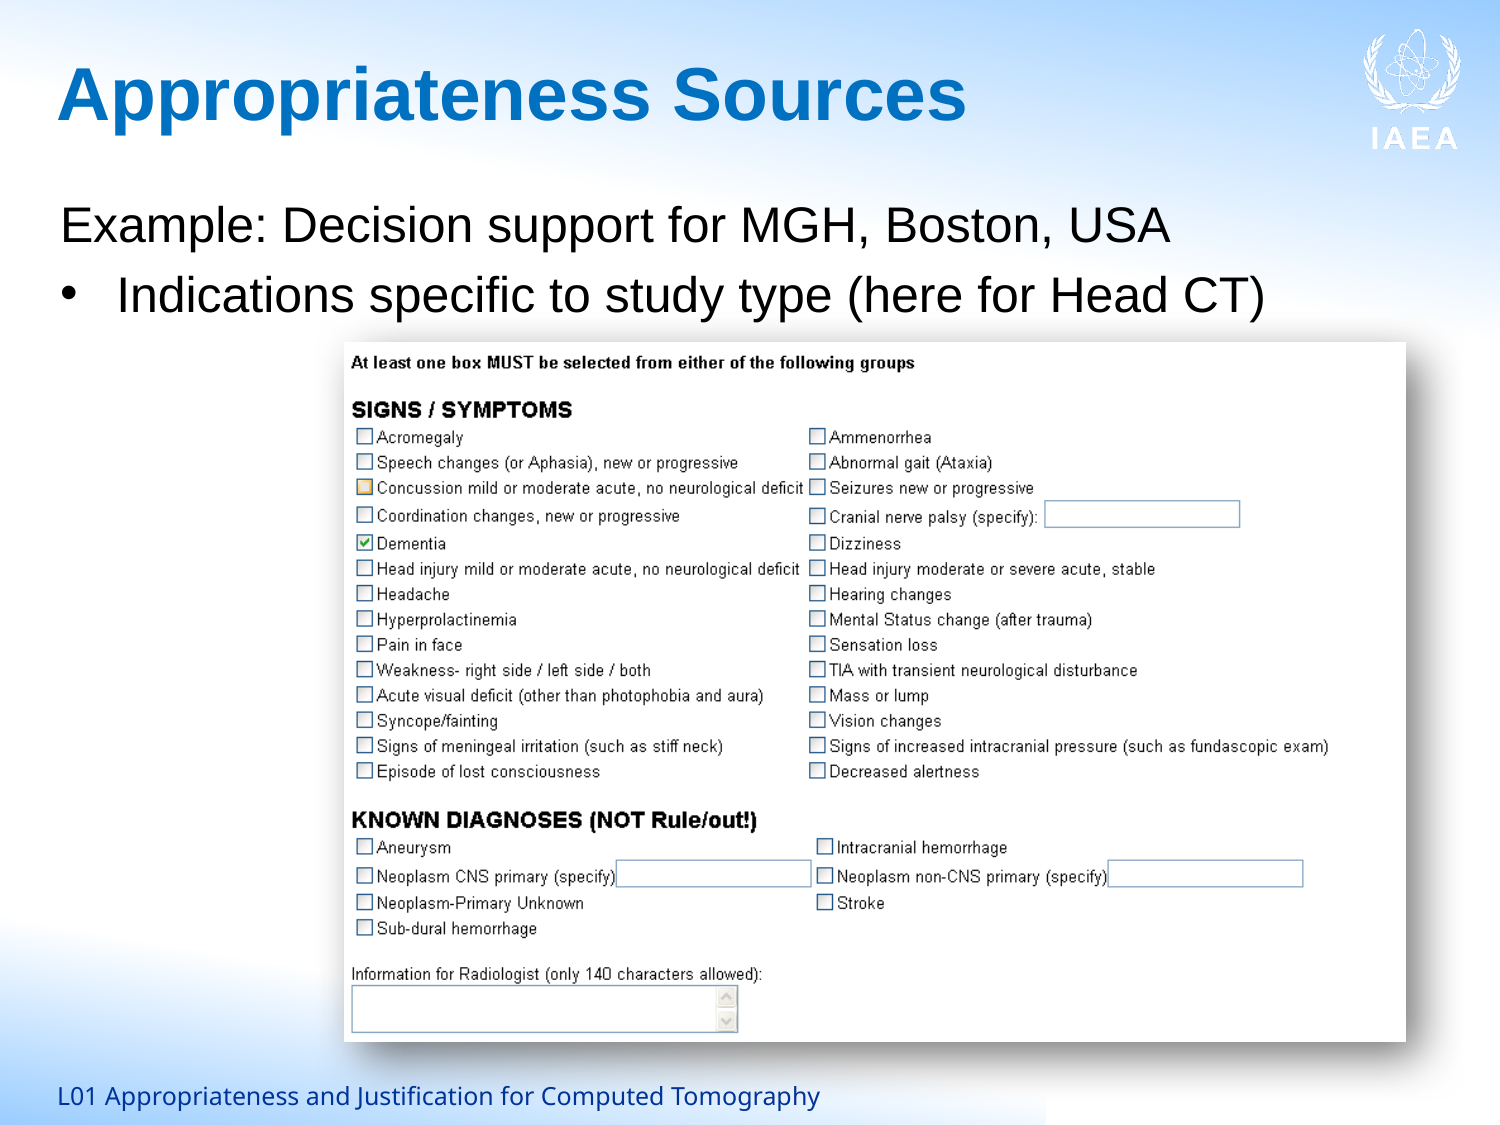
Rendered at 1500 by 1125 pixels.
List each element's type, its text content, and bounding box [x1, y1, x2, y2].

picture [1364, 29, 1461, 149]
picture [344, 342, 1407, 1042]
list Example: Decision support for MGH, Boston, USA Indications specific to study type (here for Head CT) [45, 185, 1455, 980]
title Appropriateness Sources [41, 19, 1364, 161]
